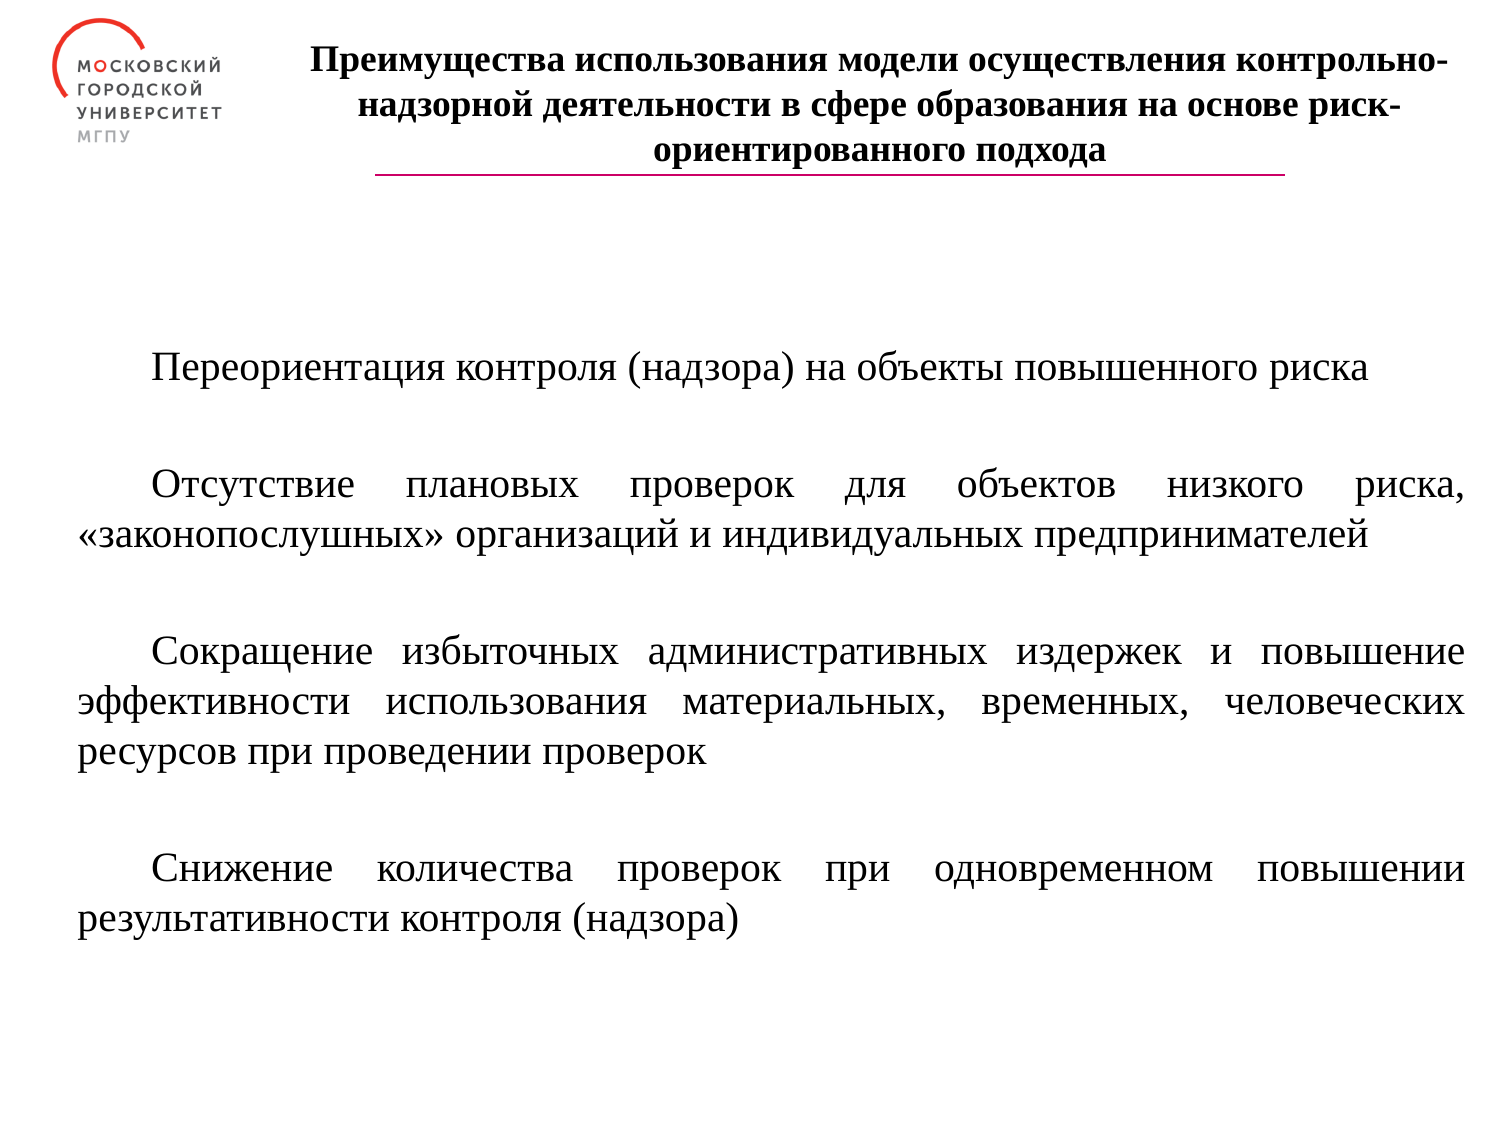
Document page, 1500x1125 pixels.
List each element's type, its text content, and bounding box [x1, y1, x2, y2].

picture [47, 15, 243, 162]
title Преимущества использования модели осуществления контрольно-надзорной деятельности в сфере образования на основе риск-ориентированного подхода [277, 18, 1483, 185]
text_box Переориентация контроля (надзора) на объекты повышенного риска Отсутствие плановых проверок для объектов низкого риска, «законопослушных» организаций и индивидуальных предпринимателей Сокращение избыточных административных издержек и повышение эффективности использования материальных, временных, человеческих ресурсов при проведении проверок Снижение количества проверок при одновременном повышении результативности контроля (надзора) [62, 331, 1481, 947]
